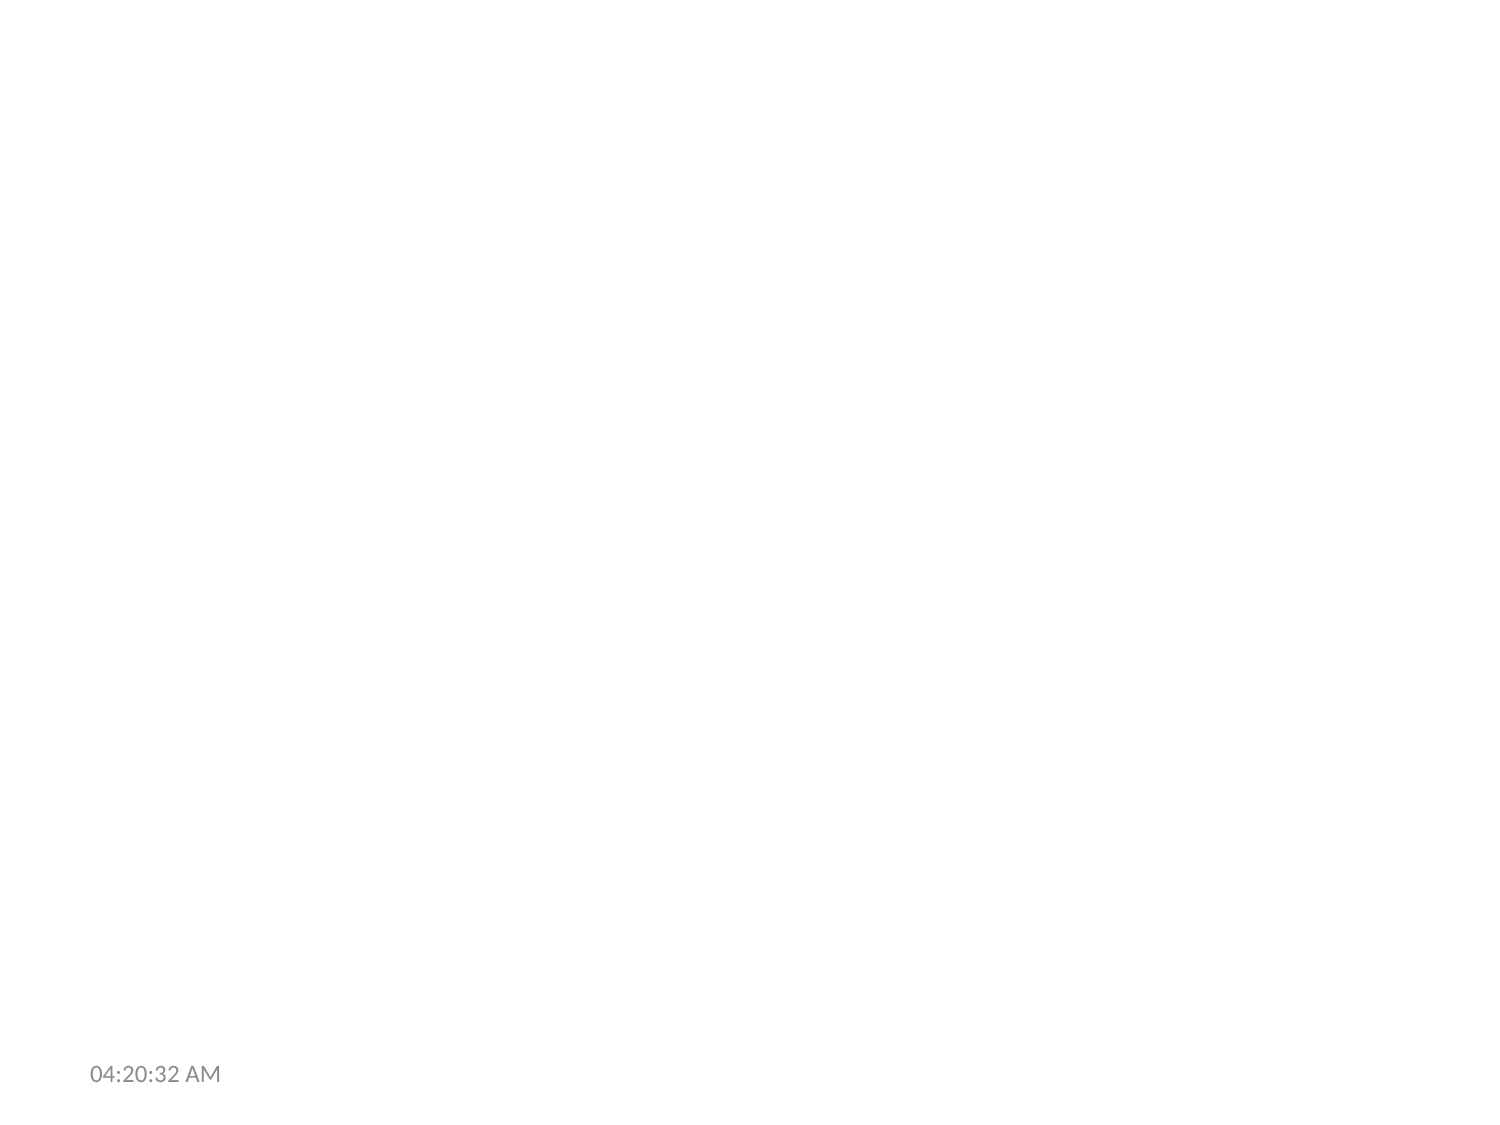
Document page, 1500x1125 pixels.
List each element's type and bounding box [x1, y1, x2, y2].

slide_number [75, 1042, 425, 1103]
